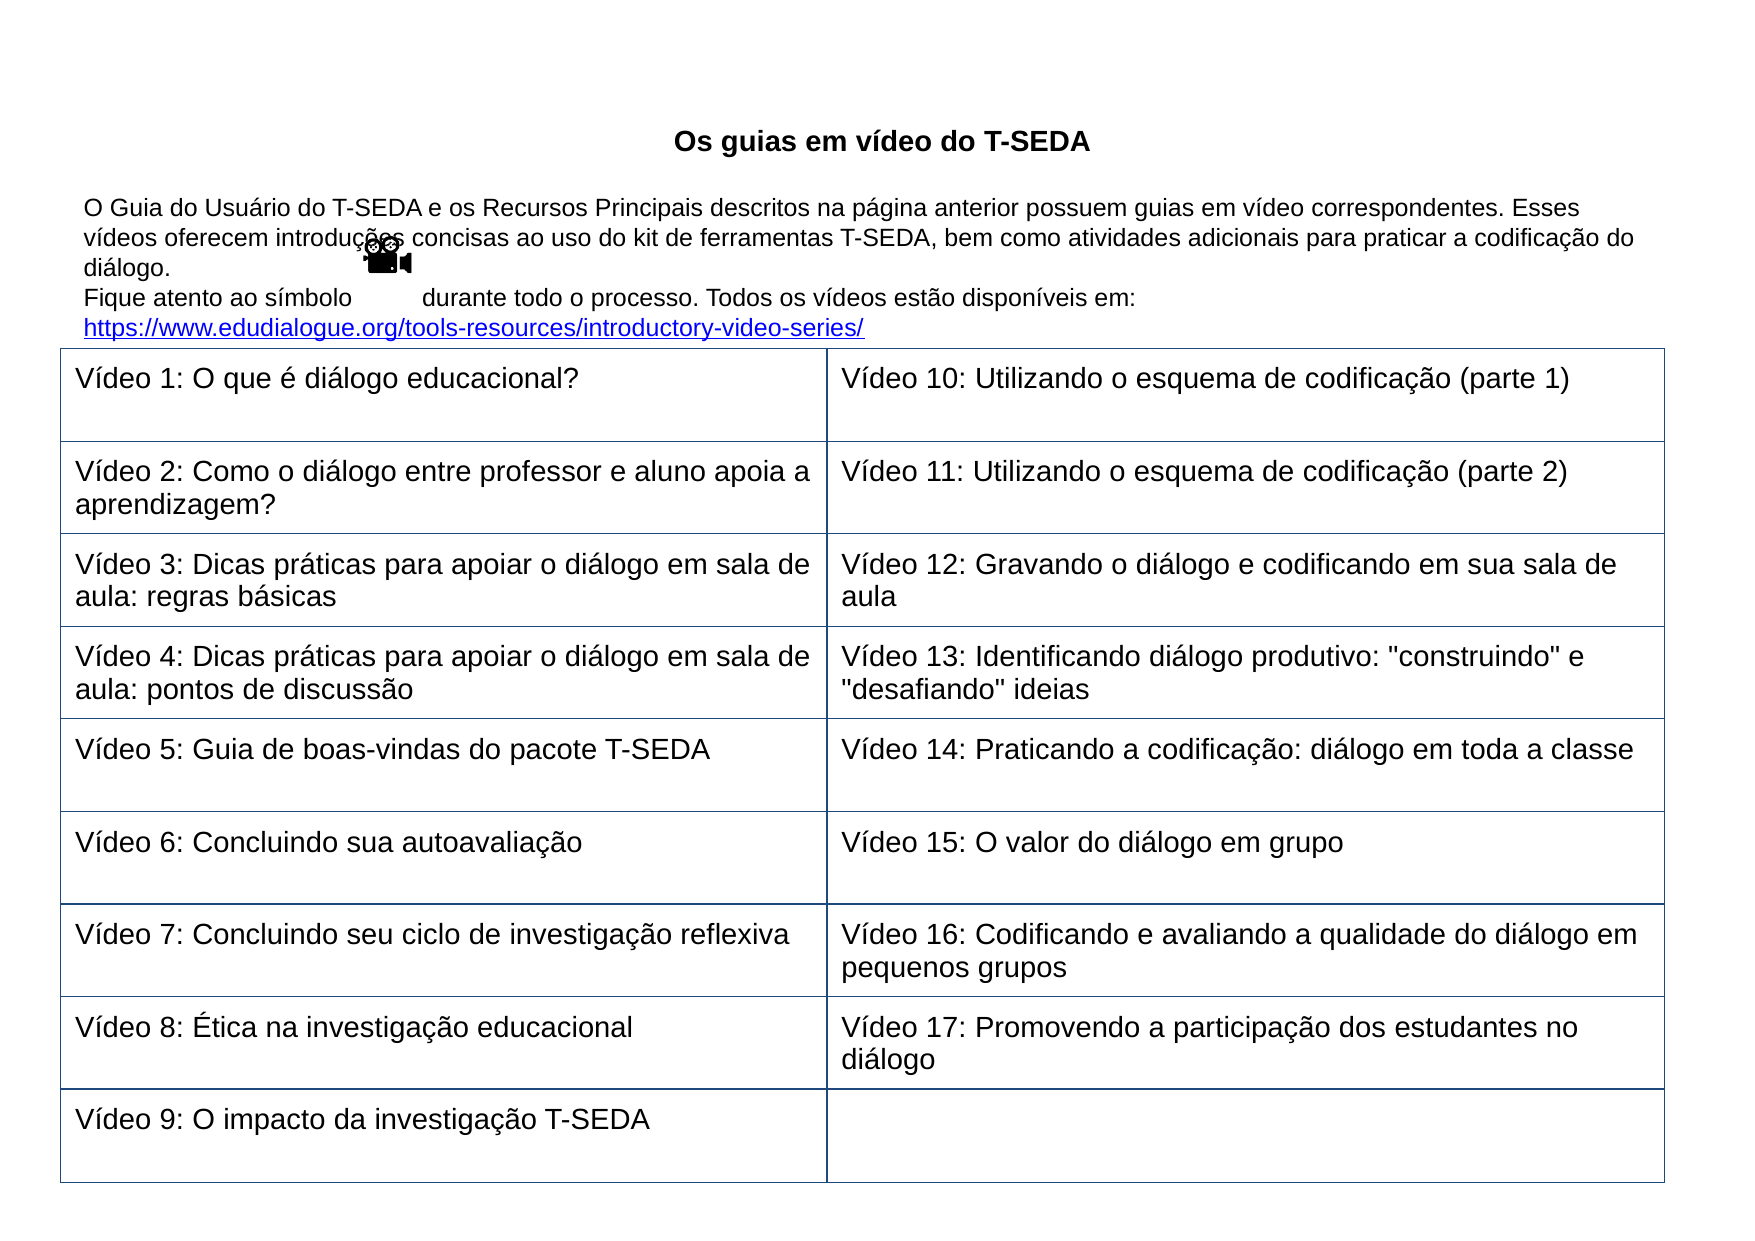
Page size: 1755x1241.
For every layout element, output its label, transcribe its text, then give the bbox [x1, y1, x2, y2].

table_cell Vídeo 17: Promovendo a participação dos estudantes no diálogo [828, 997, 1664, 1088]
table_cell [828, 1090, 1664, 1182]
table_header Vídeo 10: Utilizando o esquema de codificação (parte 1) [828, 349, 1664, 441]
table_cell Vídeo 4: Dicas práticas para apoiar o diálogo em sala de aula: pontos de discussão [61, 627, 826, 718]
table_cell Vídeo 11: Utilizando o esquema de codificação (parte 2) [828, 442, 1664, 533]
table_header Vídeo 1: O que é diálogo educacional? [61, 349, 826, 441]
table_cell Vídeo 5: Guia de boas-vindas do pacote T-SEDA [61, 719, 826, 811]
text_box Os guias em vídeo do T-SEDA O Guia do Usuário do T-SEDA e os Recursos Principais descritos na página anterior possuem guias em vídeo correspondentes. Esses vídeos oferecem introduções concisas ao uso do kit de ferramentas T-SEDA, bem como atividades adicionais para praticar a codificação do diálogo. Fique atento ao símbolo durante todo o processo. Todos os vídeos estão disponíveis em: https://www.edudialogue.org/tools-resources/introductory-video-series/ [54, 121, 1650, 342]
text_box [358, 225, 416, 283]
table_cell Vídeo 15: O valor do diálogo em grupo [828, 812, 1664, 903]
table_cell Vídeo 14: Praticando a codificação: diálogo em toda a classe [828, 719, 1664, 811]
table_cell Vídeo 6: Concluindo sua autoavaliação [61, 812, 826, 903]
table_cell Vídeo 12: Gravando o diálogo e codificando em sua sala de aula [828, 534, 1664, 626]
table_cell Vídeo 9: O impacto da investigação T-SEDA [61, 1090, 826, 1182]
table_cell Vídeo 8: Ética na investigação educacional [61, 997, 826, 1088]
table_cell Vídeo 2: Como o diálogo entre professor e aluno apoia a aprendizagem? [61, 442, 826, 533]
table_cell Vídeo 3: Dicas práticas para apoiar o diálogo em sala de aula: regras básicas [61, 534, 826, 626]
table_cell Vídeo 16: Codificando e avaliando a qualidade do diálogo em pequenos grupos [828, 905, 1664, 996]
table_cell Vídeo 13: Identificando diálogo produtivo: "construindo" e "desafiando" ideias [828, 627, 1664, 718]
table_cell Vídeo 7: Concluindo seu ciclo de investigação reflexiva [61, 905, 826, 996]
